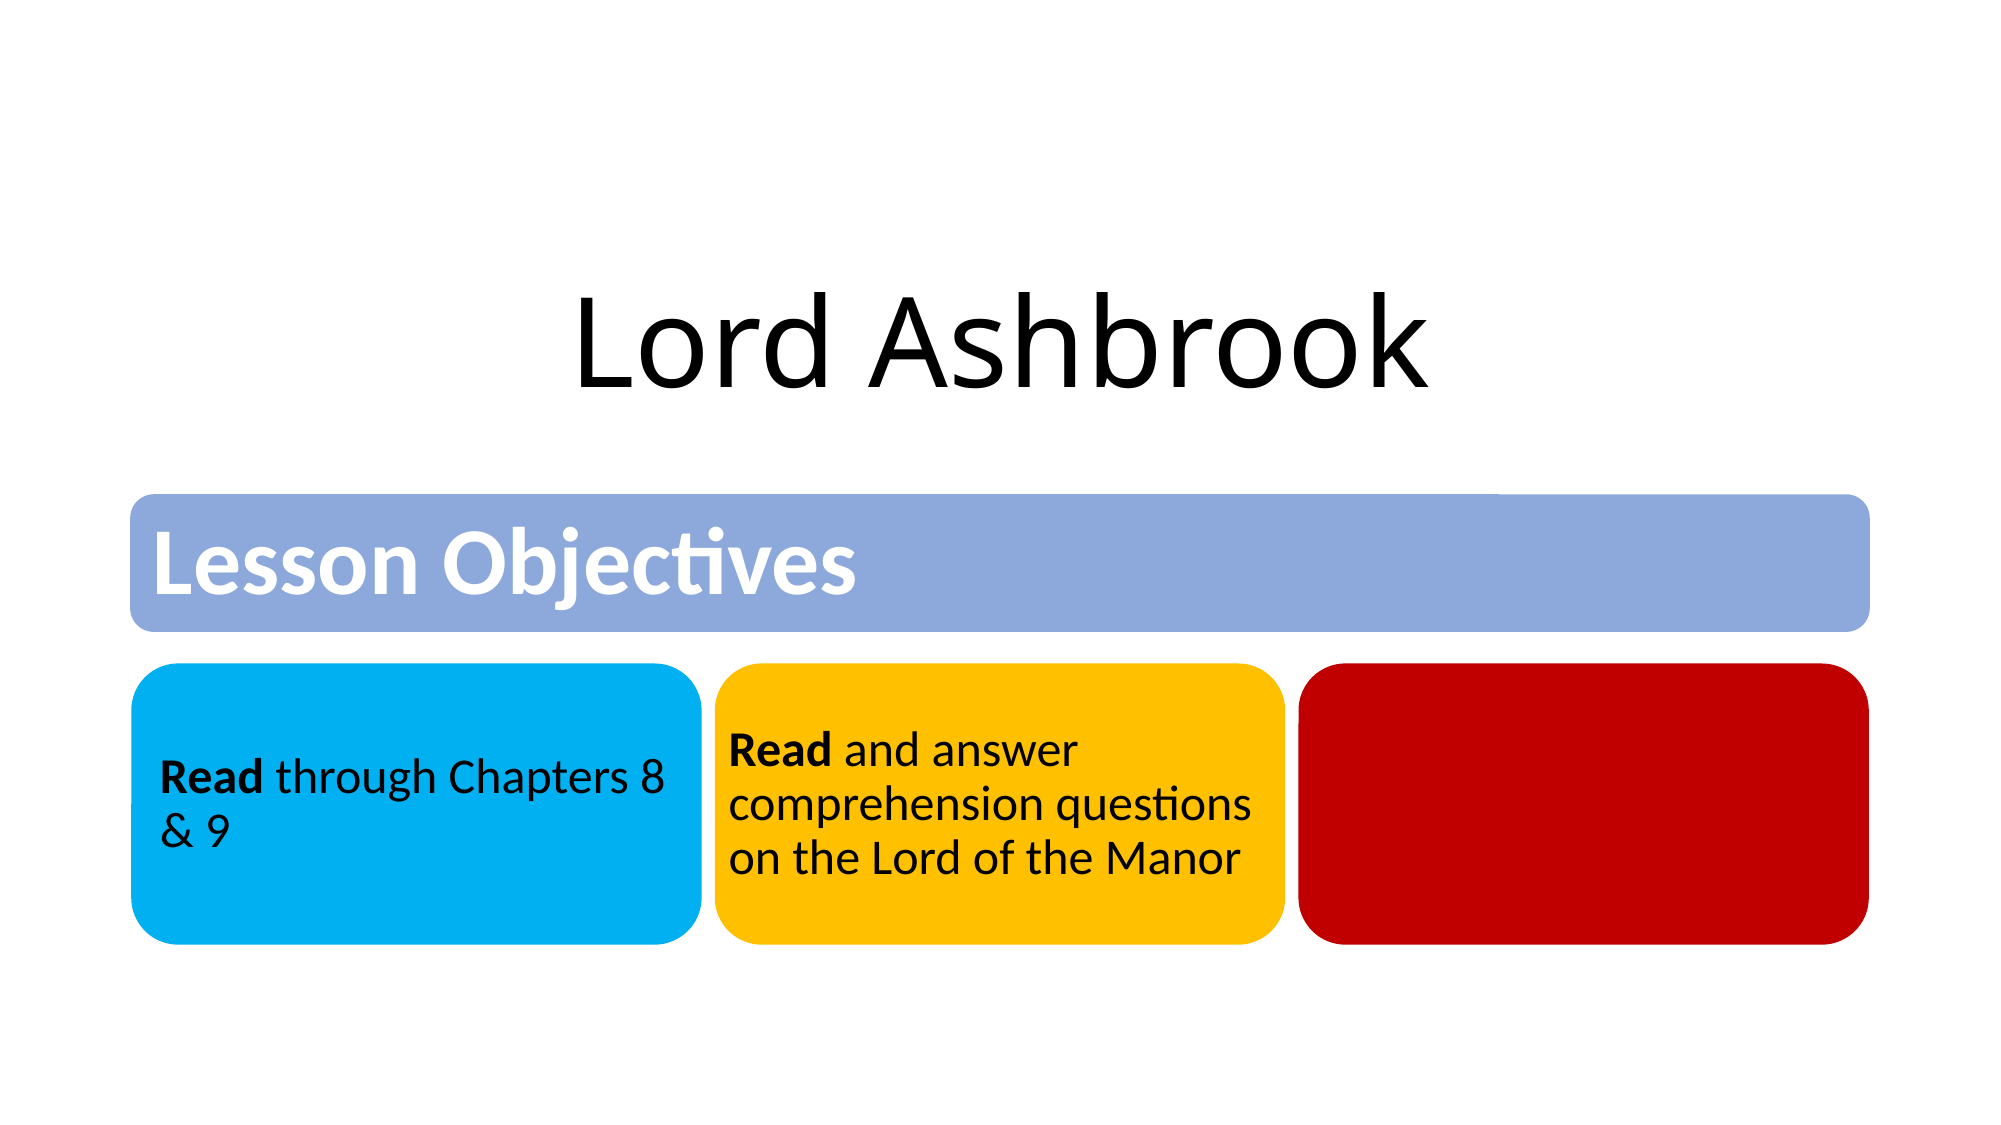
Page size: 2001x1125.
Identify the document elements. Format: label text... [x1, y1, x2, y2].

title Lord Ashbrook [249, 184, 1750, 423]
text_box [131, 495, 1869, 945]
